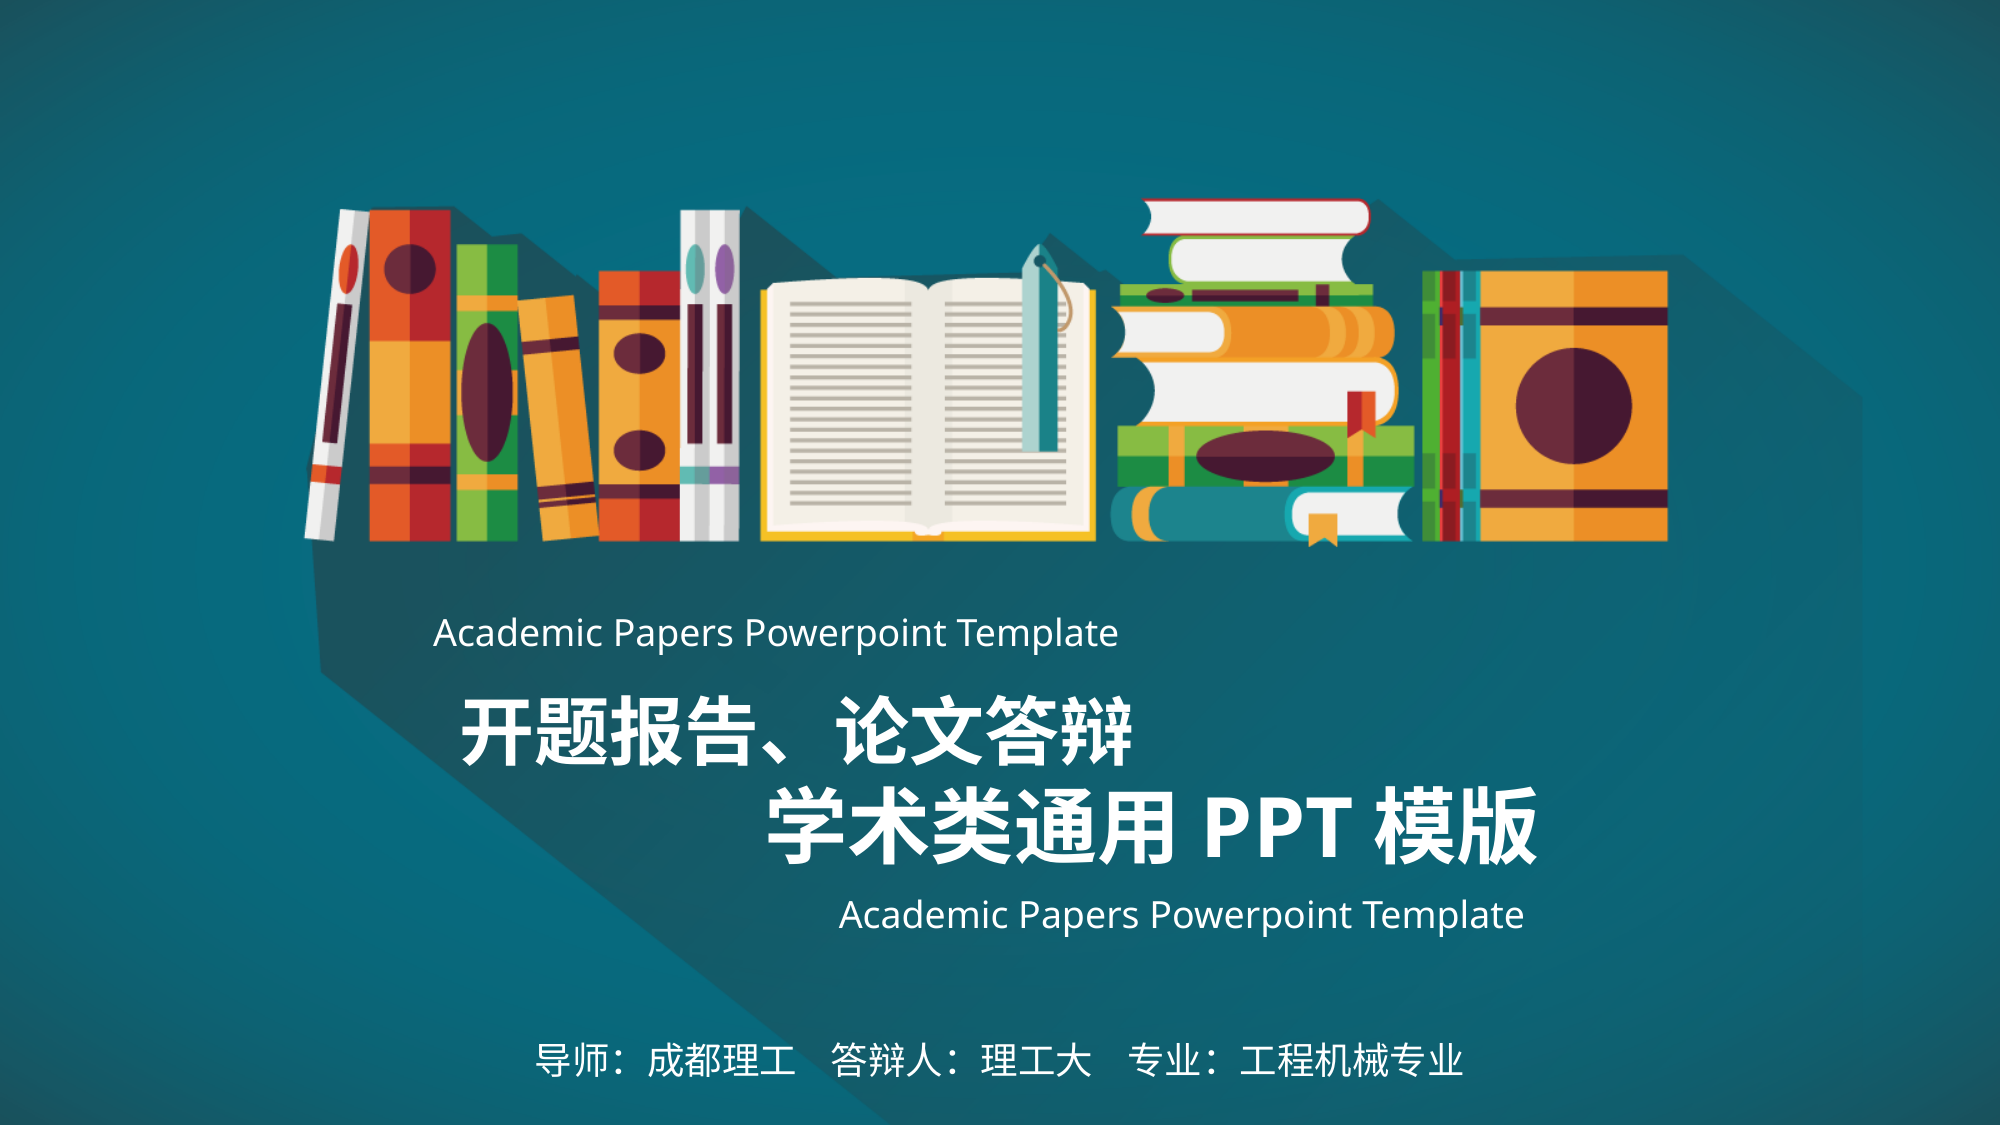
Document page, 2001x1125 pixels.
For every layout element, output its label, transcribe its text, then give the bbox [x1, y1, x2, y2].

picture [0, 0, 2000, 1125]
text_box 开题报告、论文答辩 学术类通用PPT模版 [444, 677, 1555, 882]
text_box Academic Papers Powerpoint Template [823, 883, 1541, 943]
text_box Academic Papers Powerpoint Template [417, 601, 1135, 662]
text_box 导师：成都理工 答辩人：理工大 专业：工程机械专业 [519, 1006, 1480, 1090]
